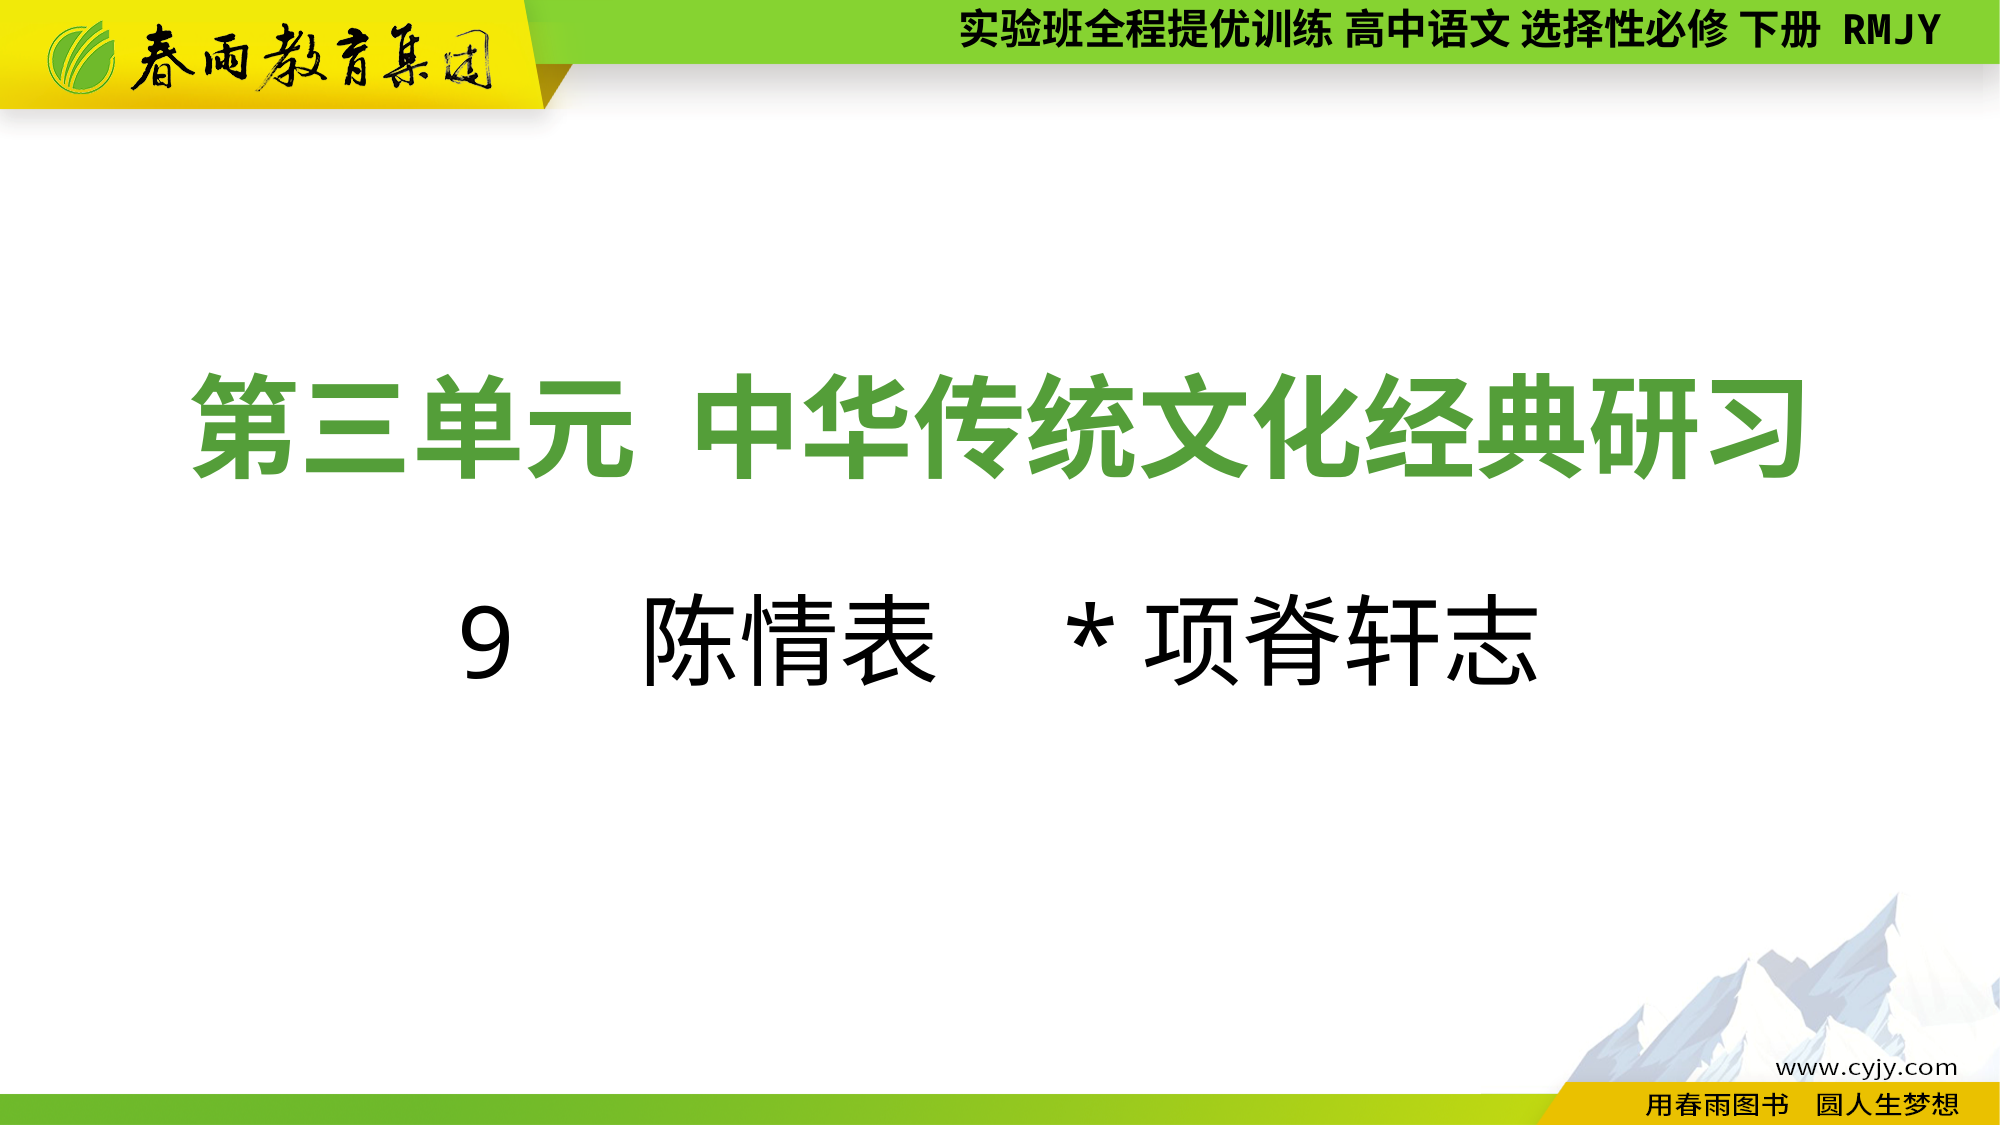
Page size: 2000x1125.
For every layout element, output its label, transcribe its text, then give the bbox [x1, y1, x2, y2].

picture [0, 0, 2000, 1125]
text_box 9 陈情表 *项脊轩志 [54, 511, 1946, 706]
text_box 第三单元 中华传统文化经典研习 [54, 282, 1946, 500]
